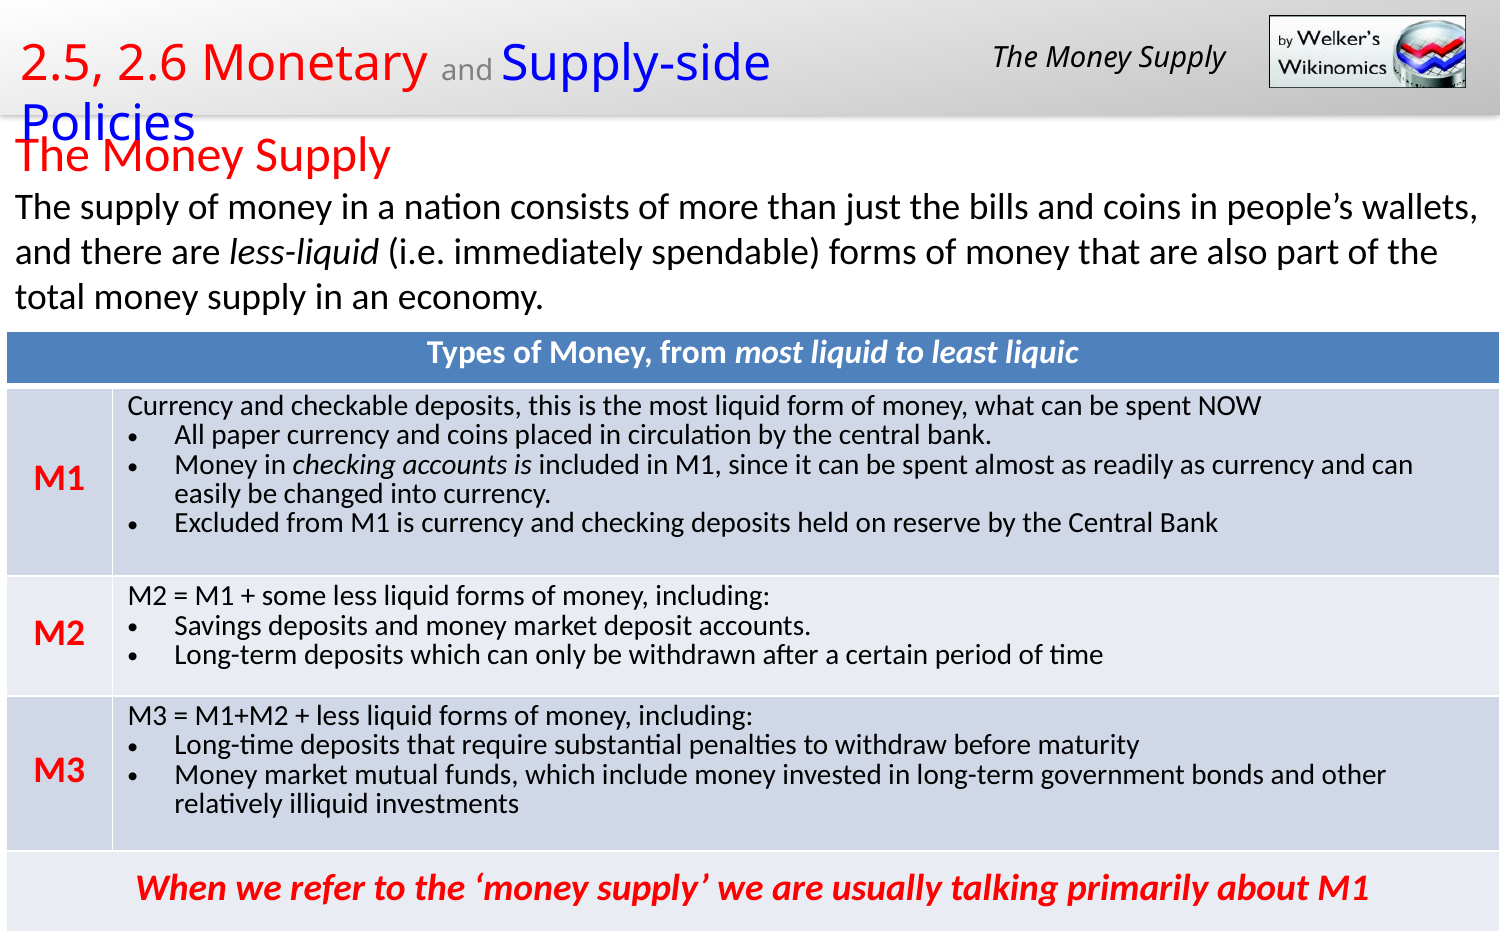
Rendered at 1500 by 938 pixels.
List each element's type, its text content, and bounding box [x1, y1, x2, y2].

table_cell M2 [7, 577, 112, 695]
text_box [0, 0, 1500, 115]
table_cell When we refer to the ‘money supply’ we are usually talking primarily about M1 [7, 852, 1499, 931]
table_cell M3 = M1+M2 + less liquid forms of money, including: Long-time deposits that require substantial penalties to withdraw before maturity Money market mutual funds, which include money invested in long-term government bonds and other relatively illiquid investments [113, 697, 1499, 850]
table_header Types of Money, from most liquid to least liquic [7, 332, 1499, 383]
table_cell Currency and checkable deposits, this is the most liquid form of money, what can be spent NOW All paper currency and coins placed in circulation by the central bank. Money in checking accounts is included in M1, since it can be spent almost as readily as currency and can easily be changed into currency. Excluded from M1 is currency and checking deposits held on reserve by the Central Bank [113, 389, 1499, 575]
table_cell M3 [7, 697, 112, 850]
table_cell M2 = M1 + some less liquid forms of money, including: Savings deposits and money market deposit accounts. Long-term deposits which can only be withdrawn after a certain period of time [113, 577, 1499, 695]
table_cell M1 [7, 389, 112, 575]
text_box The Money Supply The supply of money in a nation consists of more than just the bills and coins in people’s wallets, and there are less-liquid (i.e. immediately spendable) forms of money that are also part of the total money supply in an economy. [0, 123, 1500, 325]
